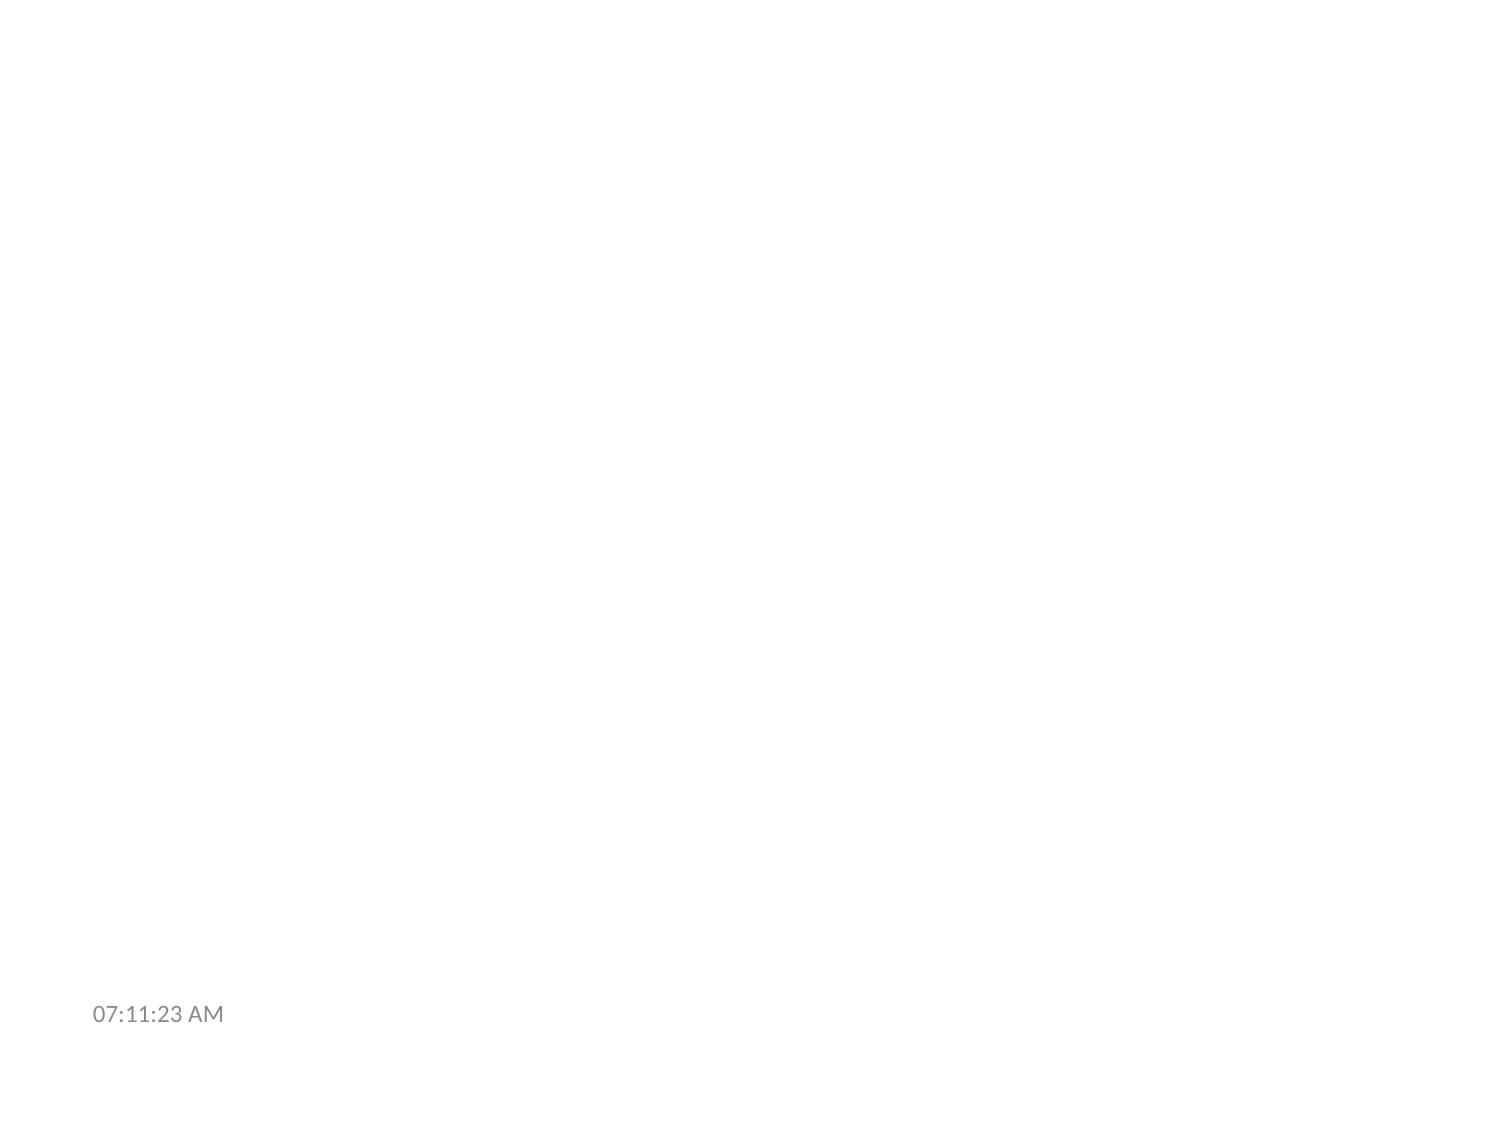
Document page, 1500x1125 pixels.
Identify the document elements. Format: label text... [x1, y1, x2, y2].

text_box 3:35:09 PM [77, 982, 428, 1043]
